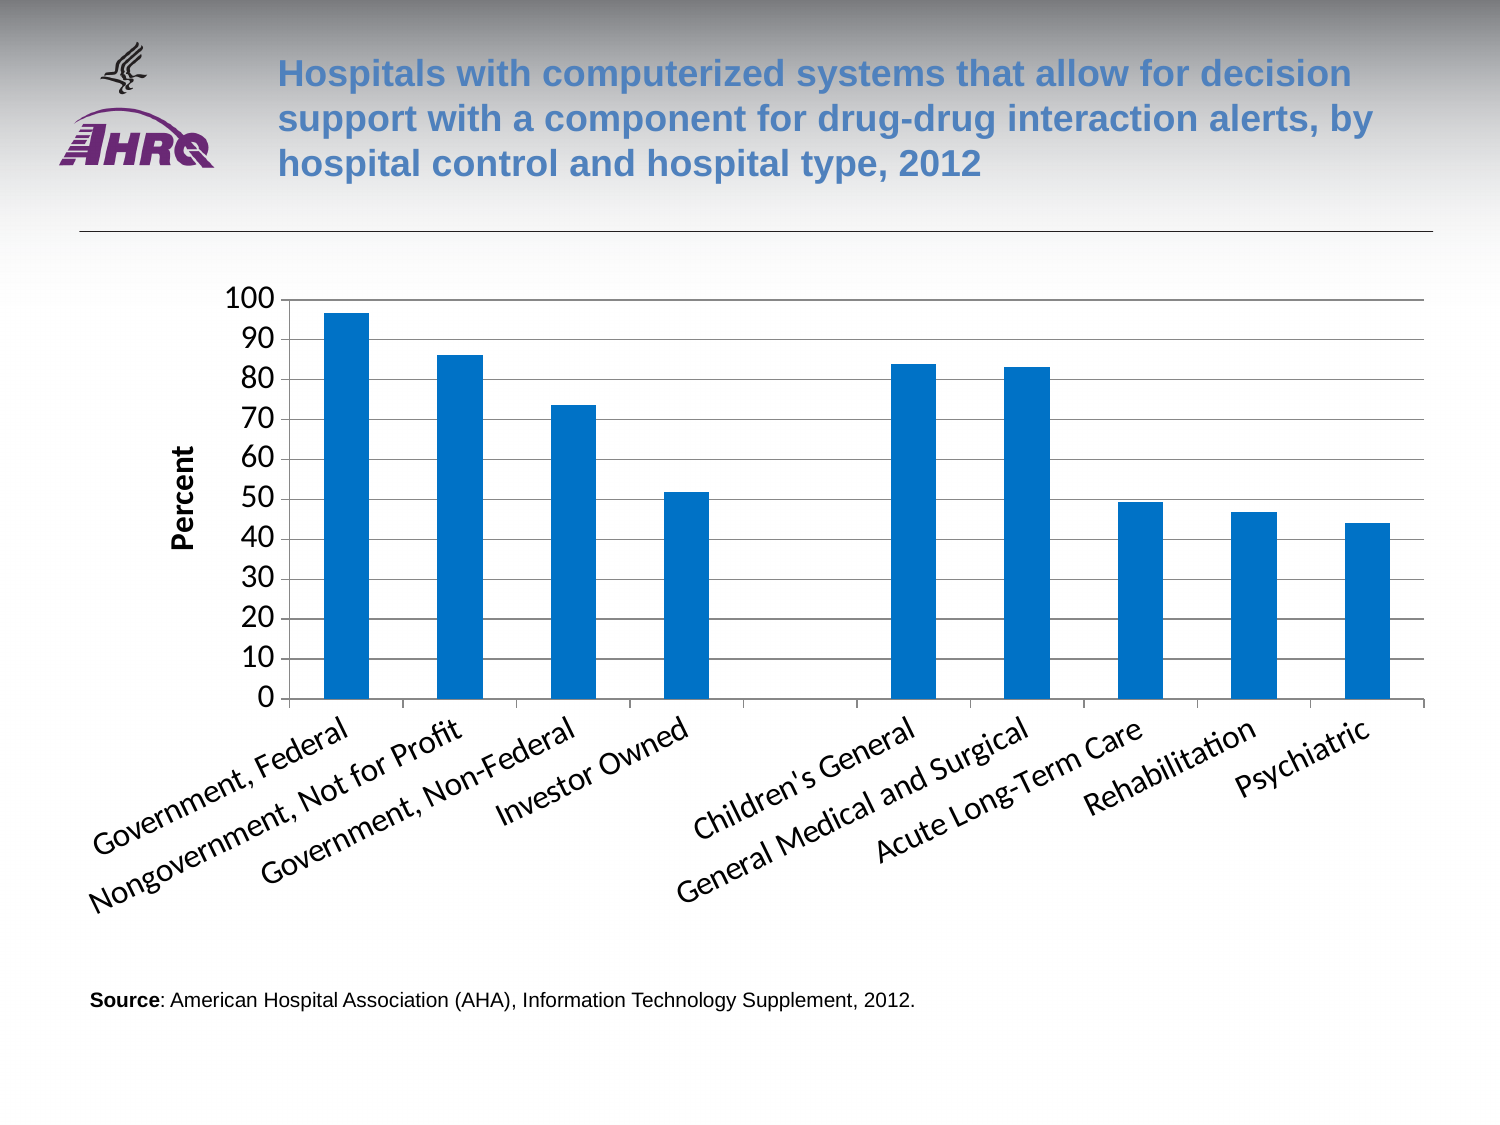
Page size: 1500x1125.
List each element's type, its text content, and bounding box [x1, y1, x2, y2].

picture [0, 0, 1500, 1125]
chart [74, 262, 1426, 953]
text_box Source: American Hospital Association (AHA), Information Technology Supplement, 2012. [75, 979, 1150, 1020]
title Hospitals with computerized systems that allow for decision support with a component for drug-drug interaction alerts, by hospital control and hospital type, 2012 [262, 45, 1425, 188]
